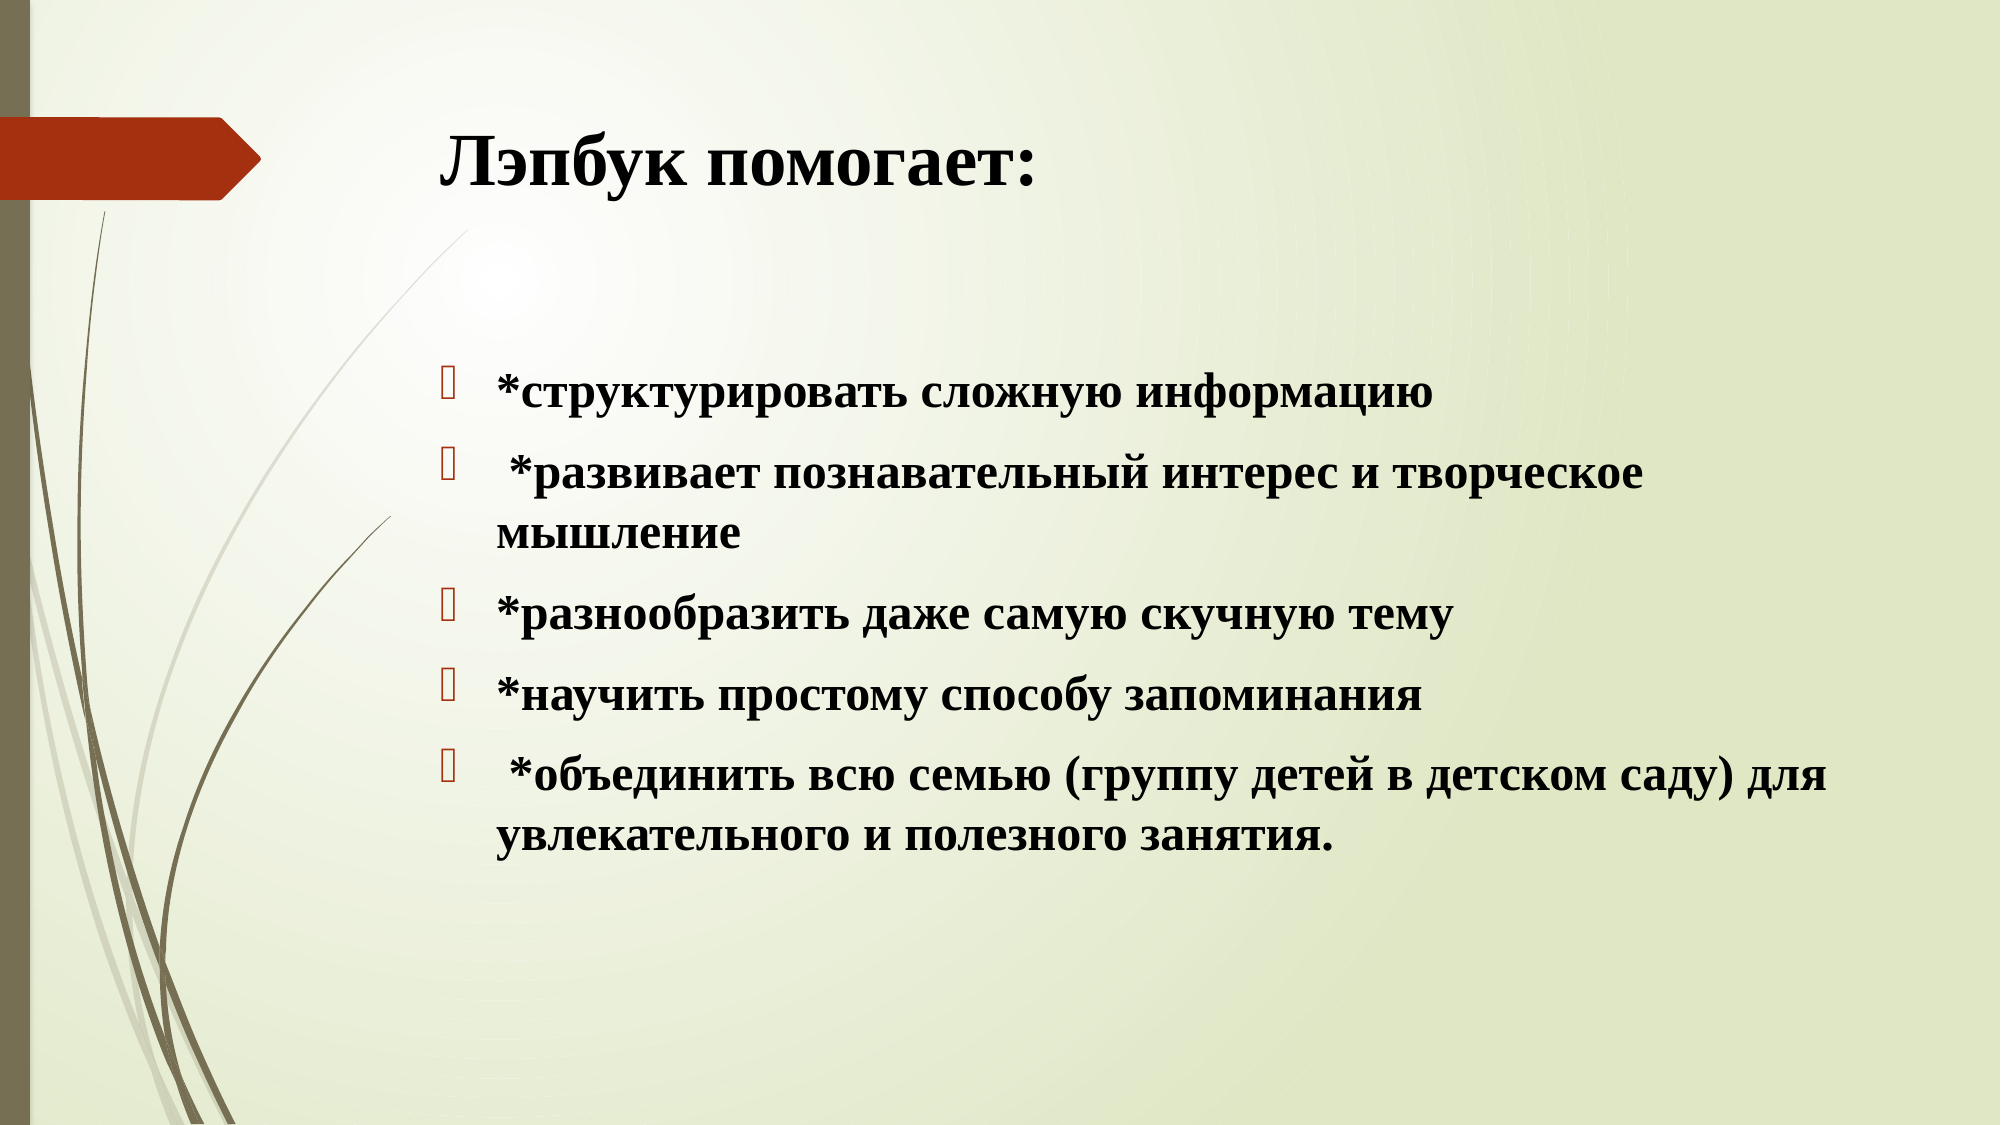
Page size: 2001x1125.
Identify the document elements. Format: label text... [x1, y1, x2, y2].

list *структурировать сложную информацию *развивает познавательный интерес и творческое мышление *разнообразить даже самую скучную тему *научить простому способу запоминания *объединить всю семью (группу детей в детском саду) для увлекательного и полезного занятия. [424, 350, 1888, 970]
title Лэпбук помогает: [425, 102, 1888, 313]
